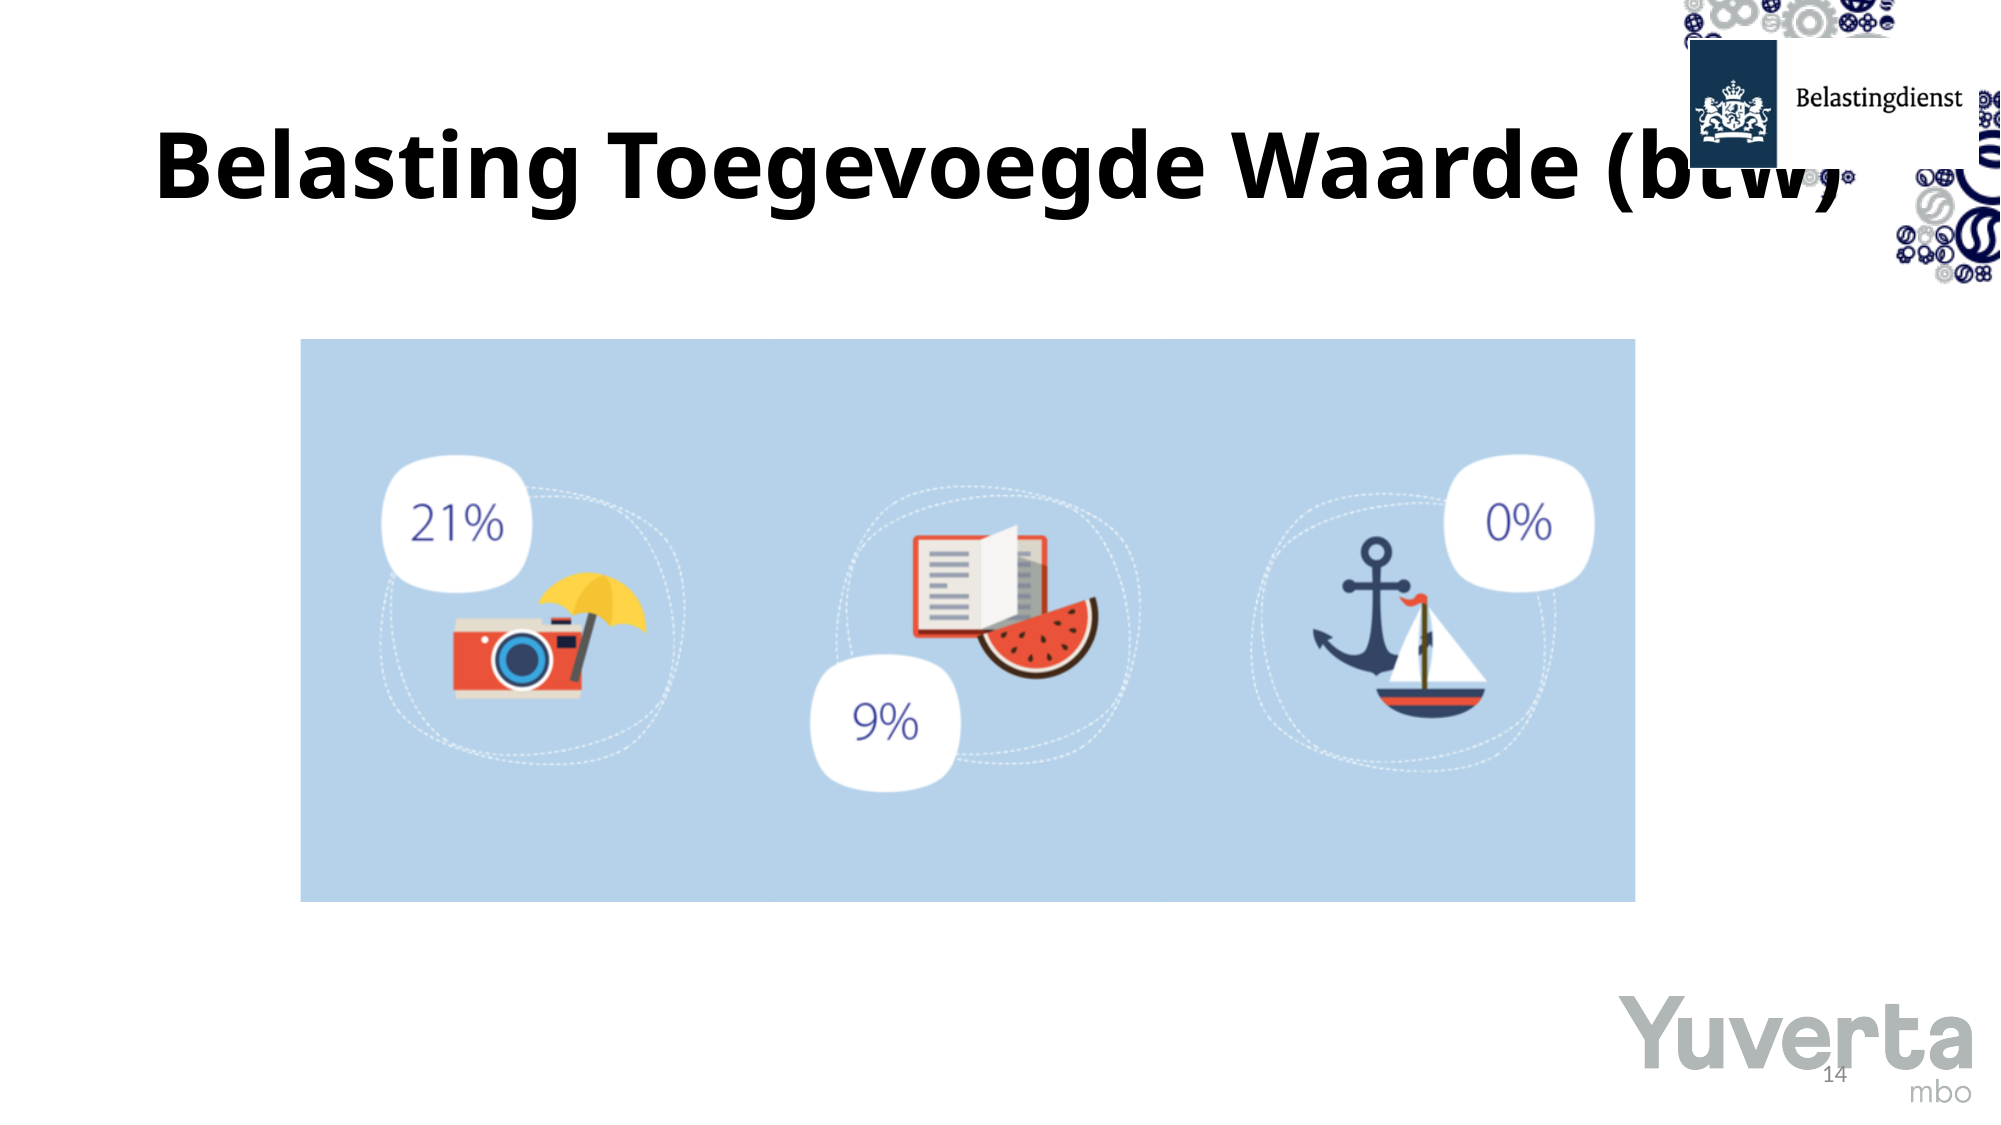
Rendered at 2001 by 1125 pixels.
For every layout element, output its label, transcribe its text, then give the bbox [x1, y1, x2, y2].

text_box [300, 339, 1636, 902]
picture [0, 0, 2000, 1125]
slide_number 14 [1412, 1042, 1863, 1103]
title Belasting Toegevoegde Waarde (btw) [137, 59, 1863, 278]
